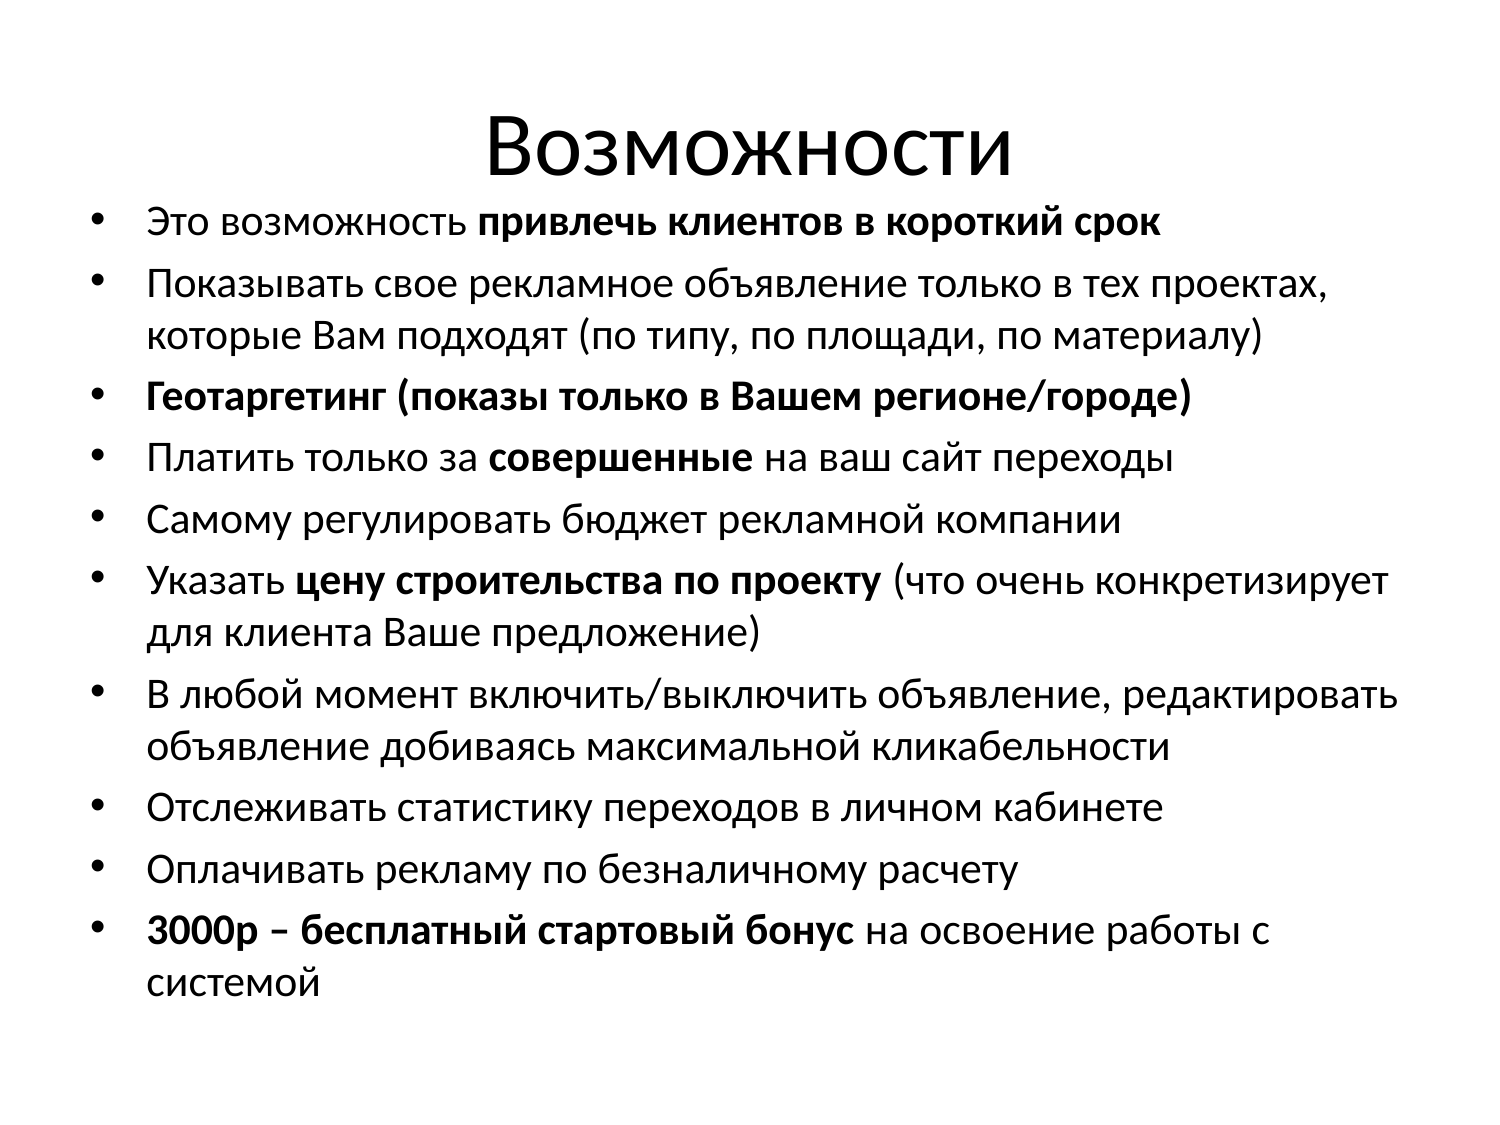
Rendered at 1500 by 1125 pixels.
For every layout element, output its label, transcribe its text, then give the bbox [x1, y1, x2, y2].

title Возможности [75, 45, 1425, 184]
list Это возможность привлечь клиентов в короткий срок Показывать свое рекламное объявление только в тех проектах, которые Вам подходят (по типу, по площади, по материалу) Геотаргетинг (показы только в Вашем регионе/городе) Платить только за совершенные на ваш сайт переходы Самому регулировать бюджет рекламной компании Указать цену строительства по проекту (что очень конкретизирует для клиента Ваше предложение) В любой момент включить/выключить объявление, редактировать объявление добиваясь максимальной кликабельности Отслеживать статистику переходов в личном кабинете Оплачивать рекламу по безналичному расчету 3000р – бесплатный стартовый бонус на освоение работы с системой [75, 184, 1425, 1071]
